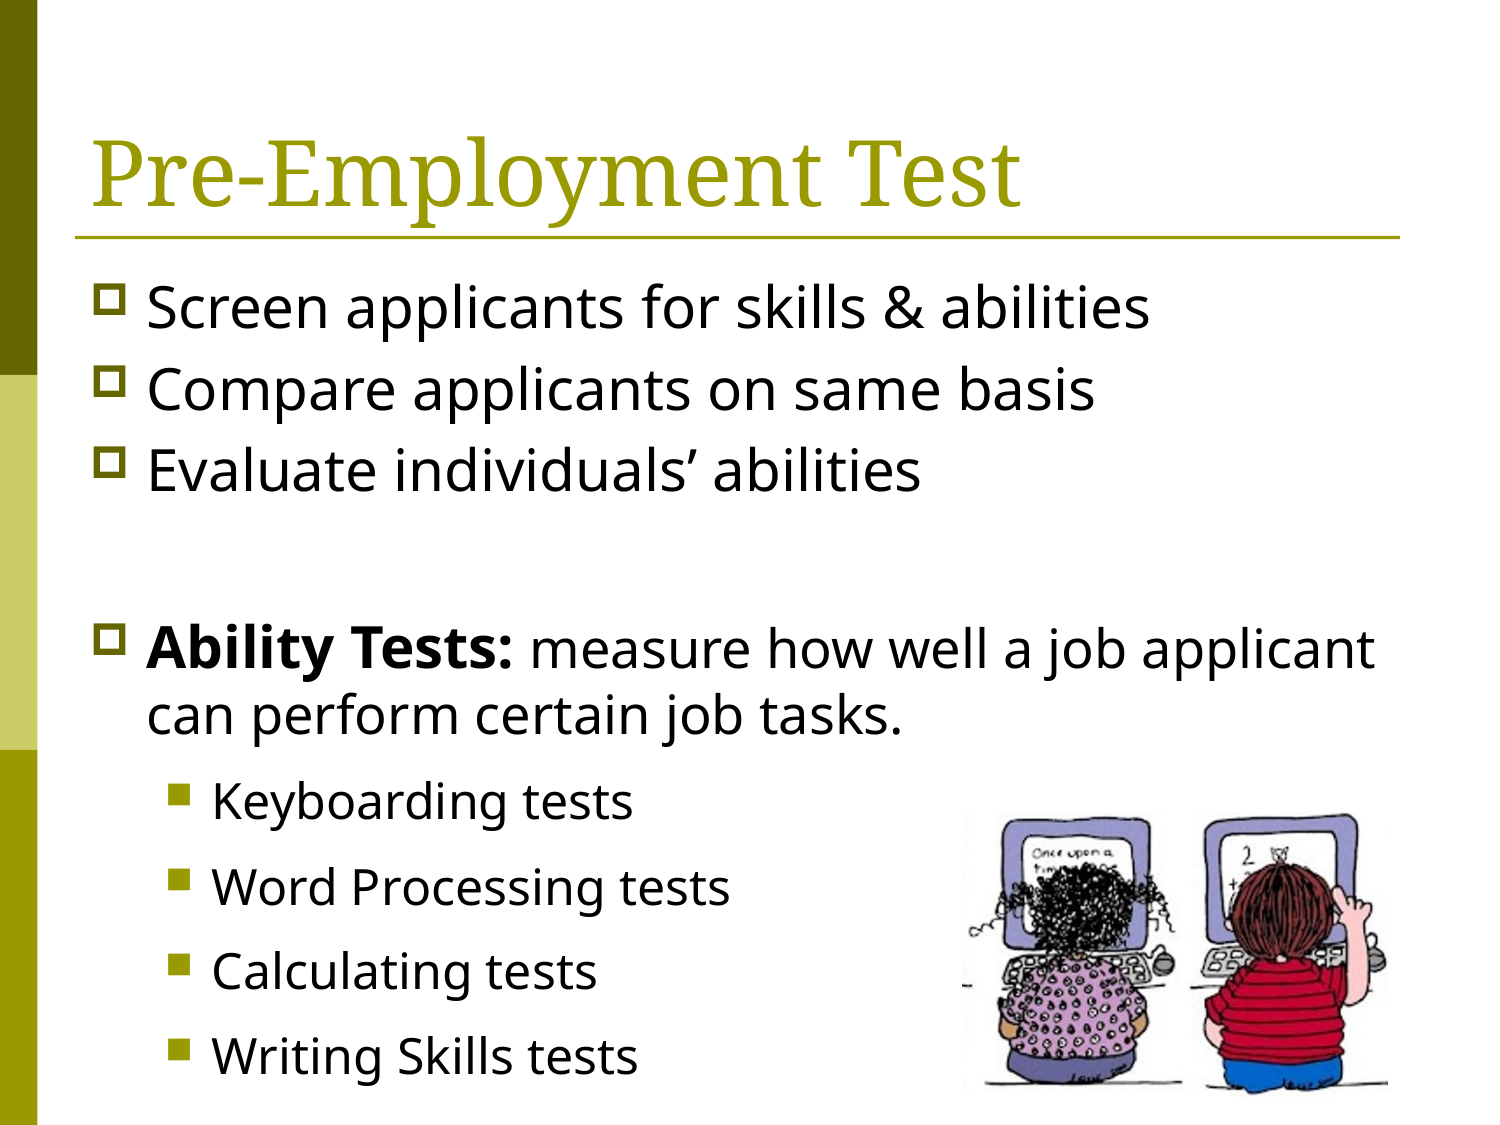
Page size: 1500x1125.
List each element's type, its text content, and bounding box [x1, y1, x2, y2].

list Screen applicants for skills & abilities Compare applicants on same basis Evaluate individuals’ abilities Ability Tests: measure how well a job applicant can perform certain job tasks. Keyboarding tests Word Processing tests Calculating tests Writing Skills tests [74, 262, 1426, 1006]
title Pre-Employment Test [74, 45, 1426, 233]
picture [962, 812, 1389, 1098]
